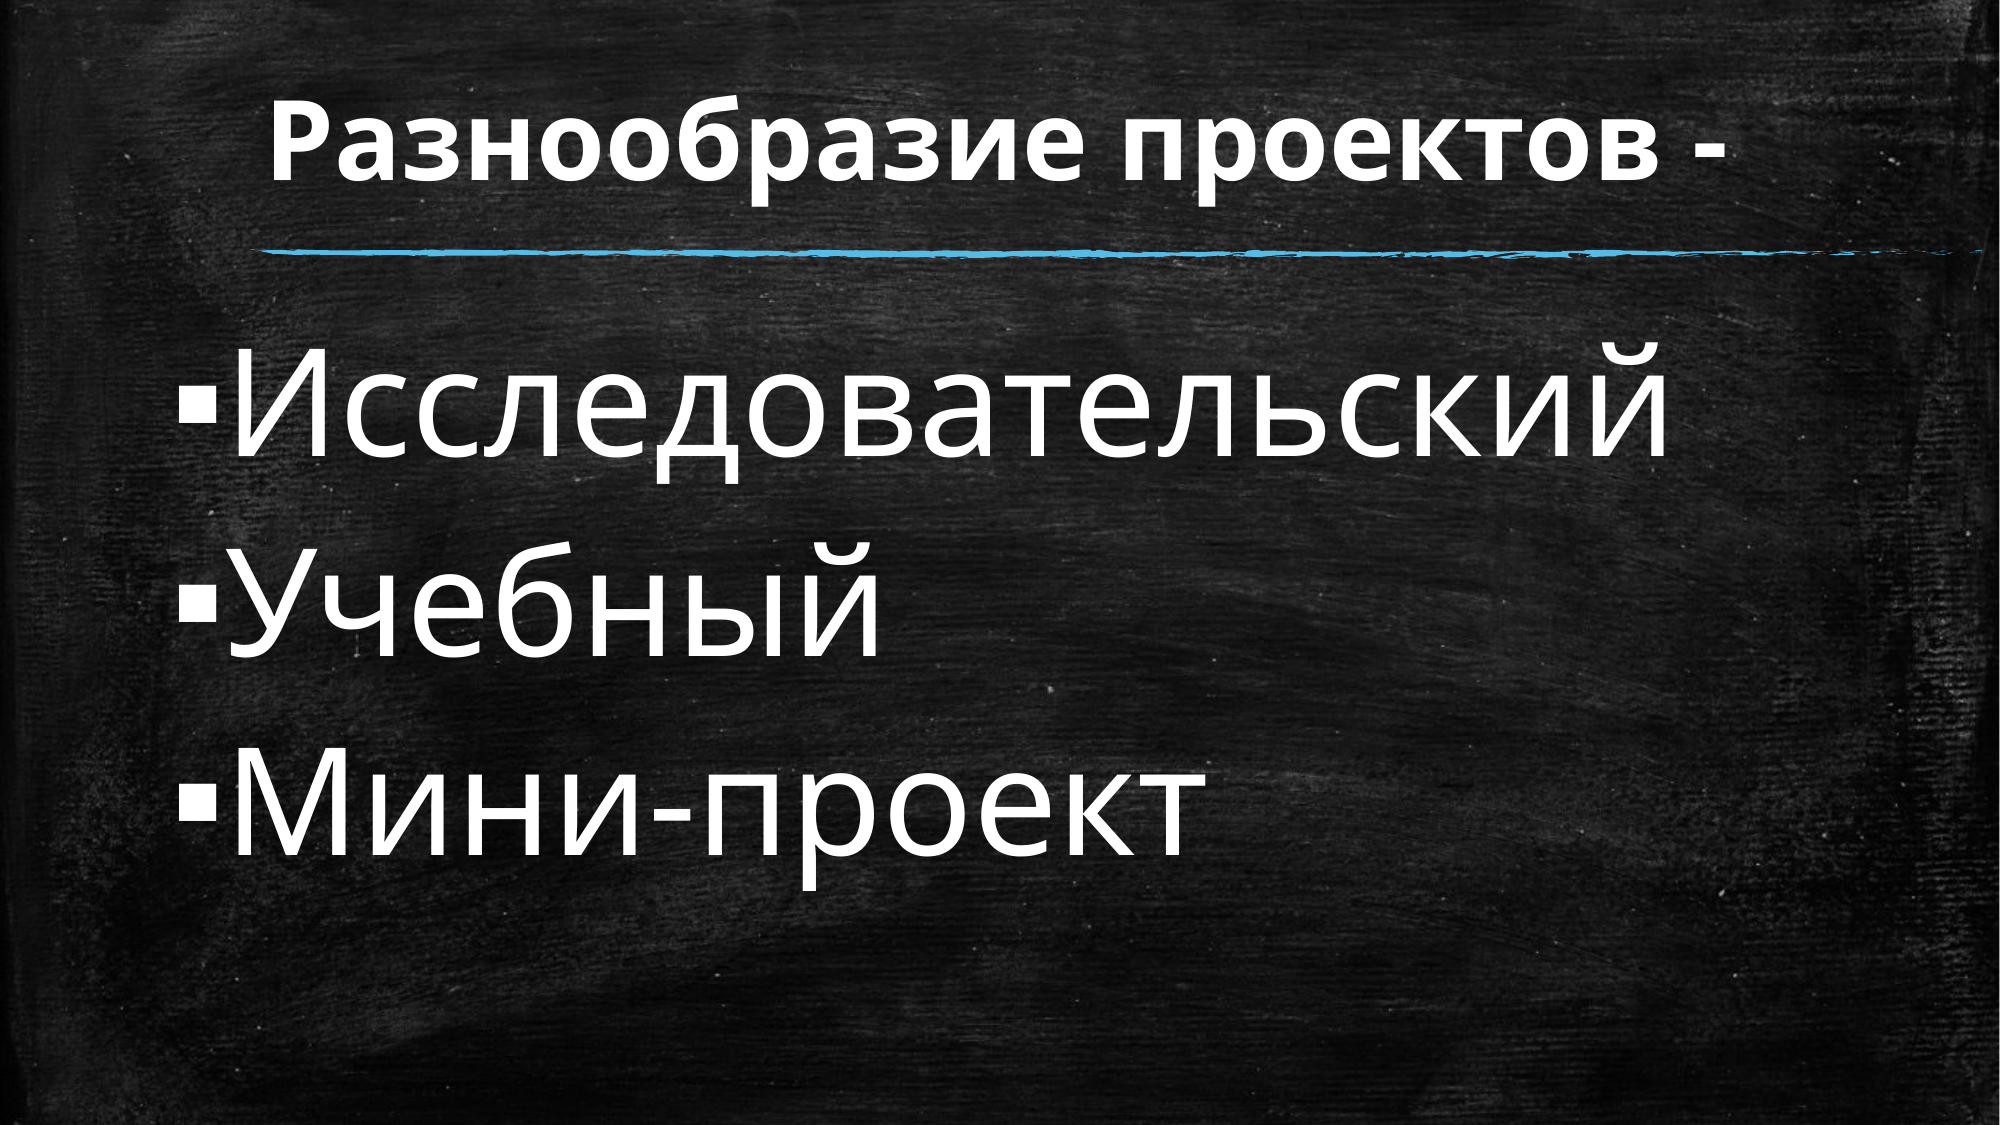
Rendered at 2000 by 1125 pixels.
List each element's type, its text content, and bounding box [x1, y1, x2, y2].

list Исследовательский Учебный Мини-проект [155, 319, 1844, 1020]
title Разнообразие проектов - [249, 45, 1750, 213]
